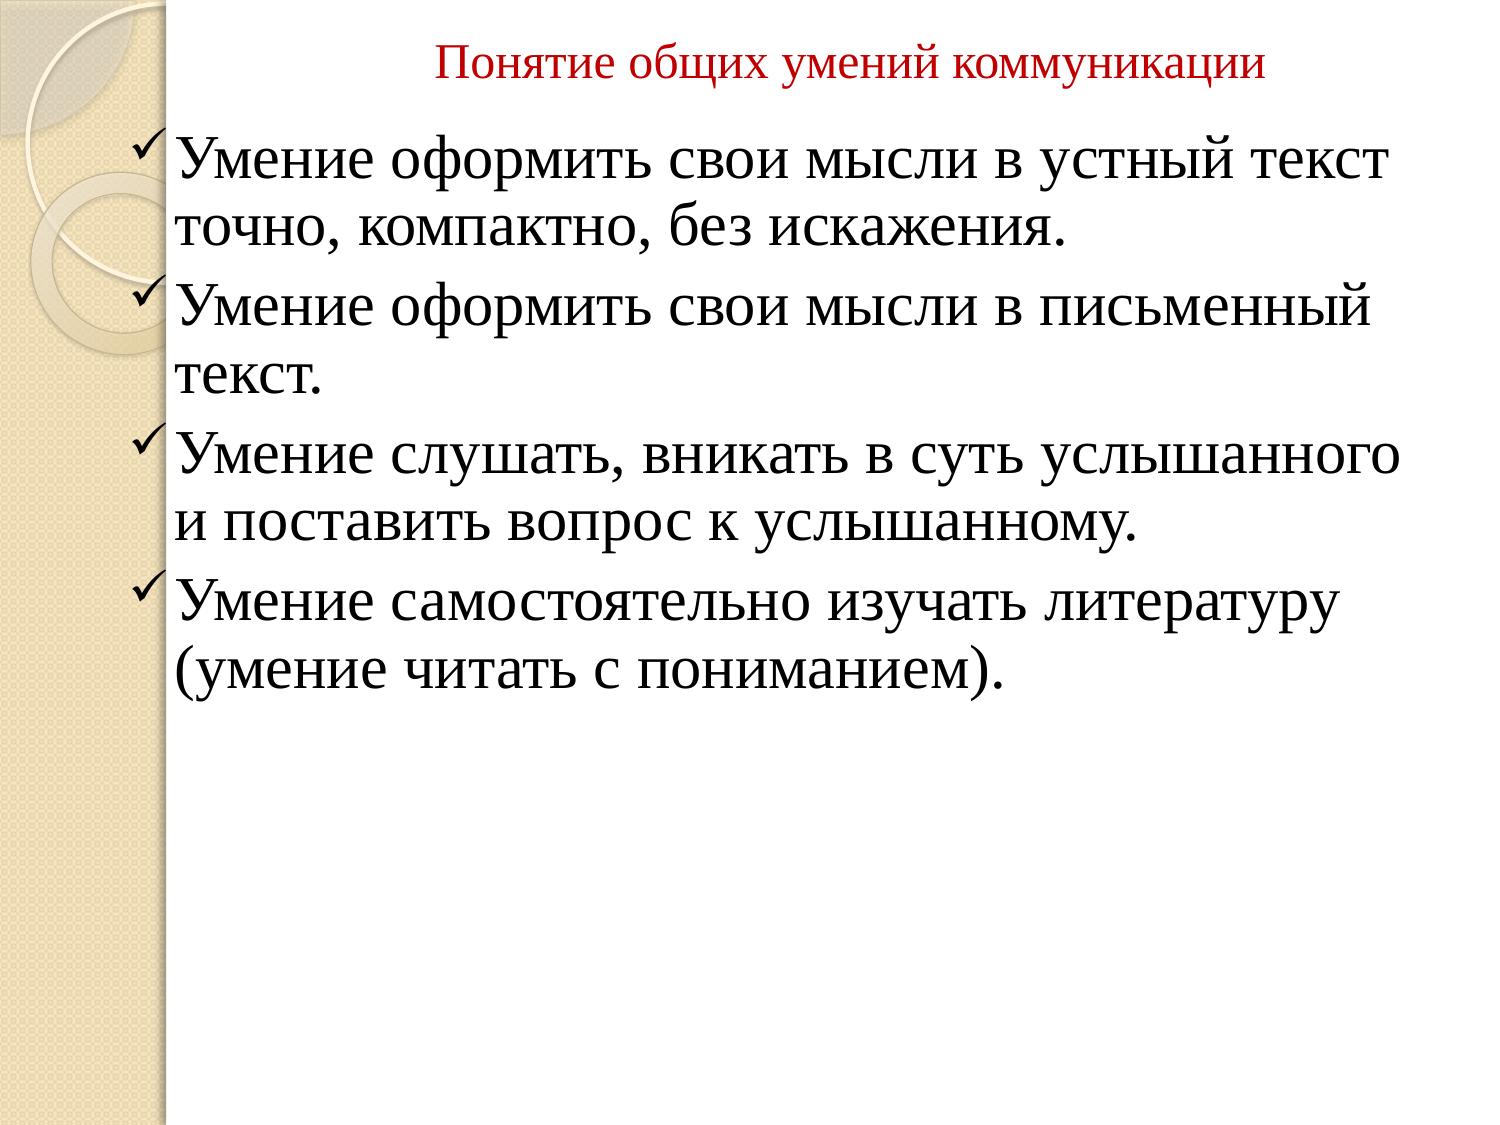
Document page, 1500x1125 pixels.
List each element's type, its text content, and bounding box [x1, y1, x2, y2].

title Понятие общих умений коммуникации [235, 0, 1466, 118]
list Умение оформить свои мысли в устный текст точно, компактно, без искажения. Умение оформить свои мысли в письменный текст. Умение слушать, вникать в суть услышанного и поставить вопрос к услышанному. Умение самостоятельно изучать литературу (умение читать с пониманием). [99, 117, 1463, 1050]
